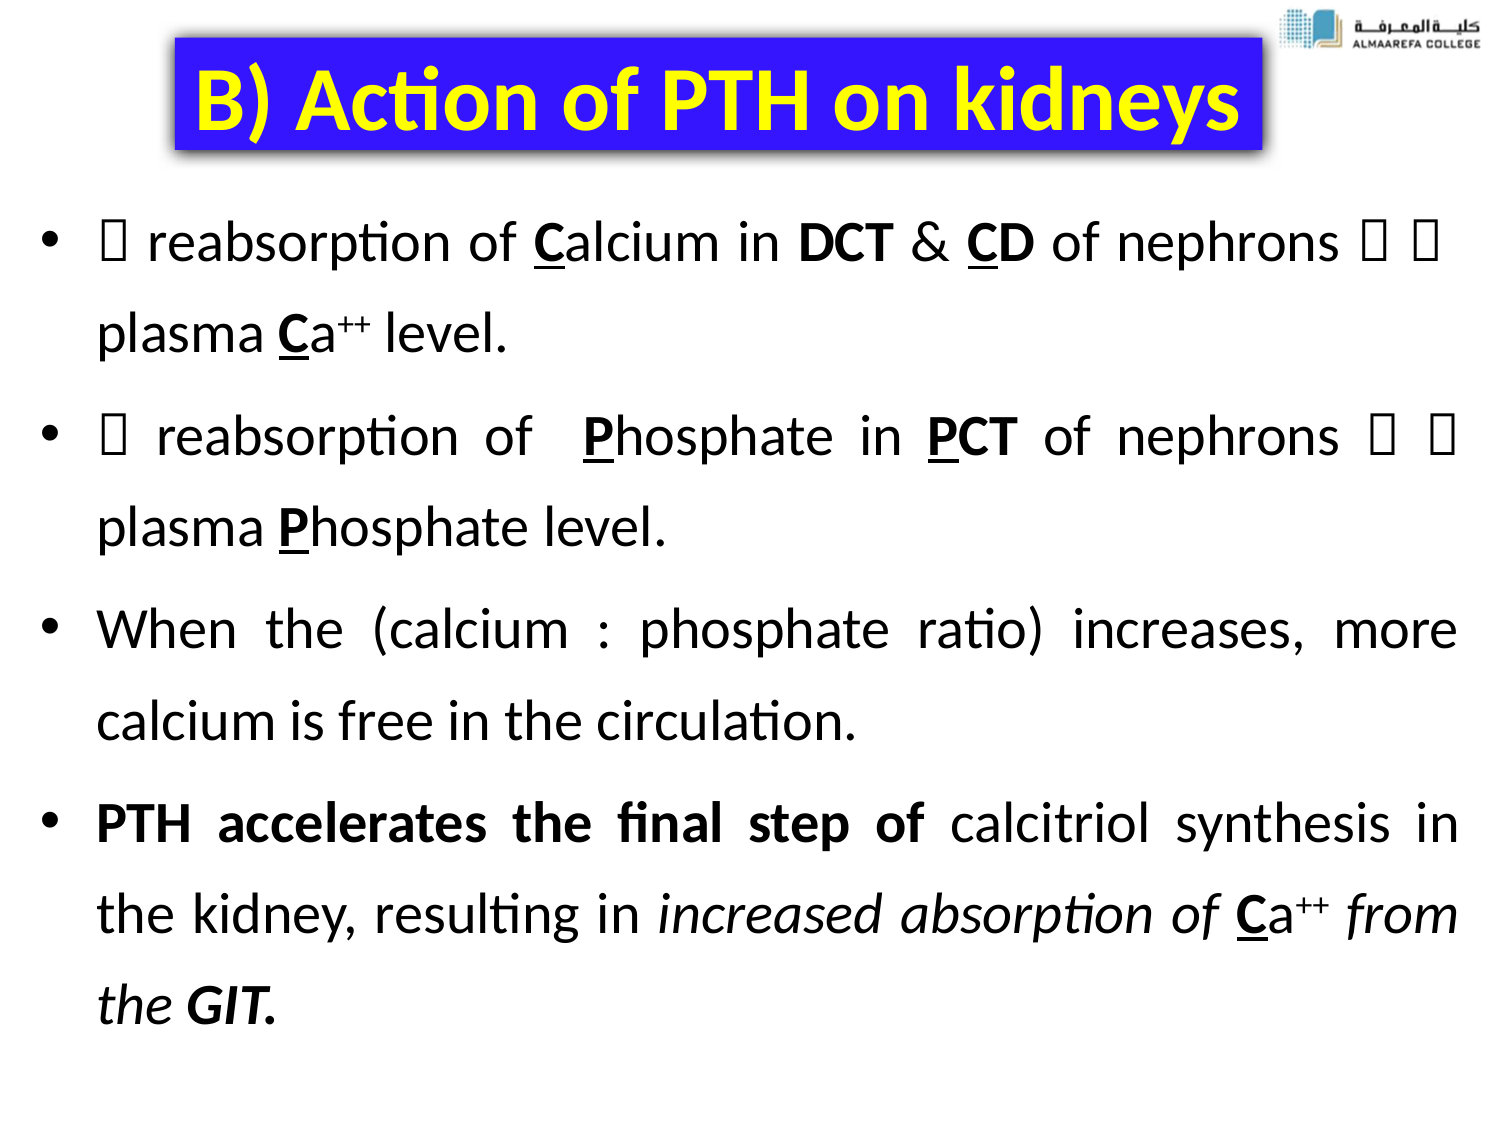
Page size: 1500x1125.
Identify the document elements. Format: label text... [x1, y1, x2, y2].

picture [1275, 0, 1485, 65]
list  reabsorption of Calcium in DCT & CD of nephrons   plasma Ca++ level.  reabsorption of Phosphate in PCT of nephrons   plasma Phosphate level. When the (calcium : phosphate ratio) increases, more calcium is free in the circulation. PTH accelerates the final step of calcitriol synthesis in the kidney, resulting in increased absorption of Ca++ from the GIT. [24, 174, 1475, 1063]
title B) Action of PTH on kidneys [174, 37, 1263, 150]
